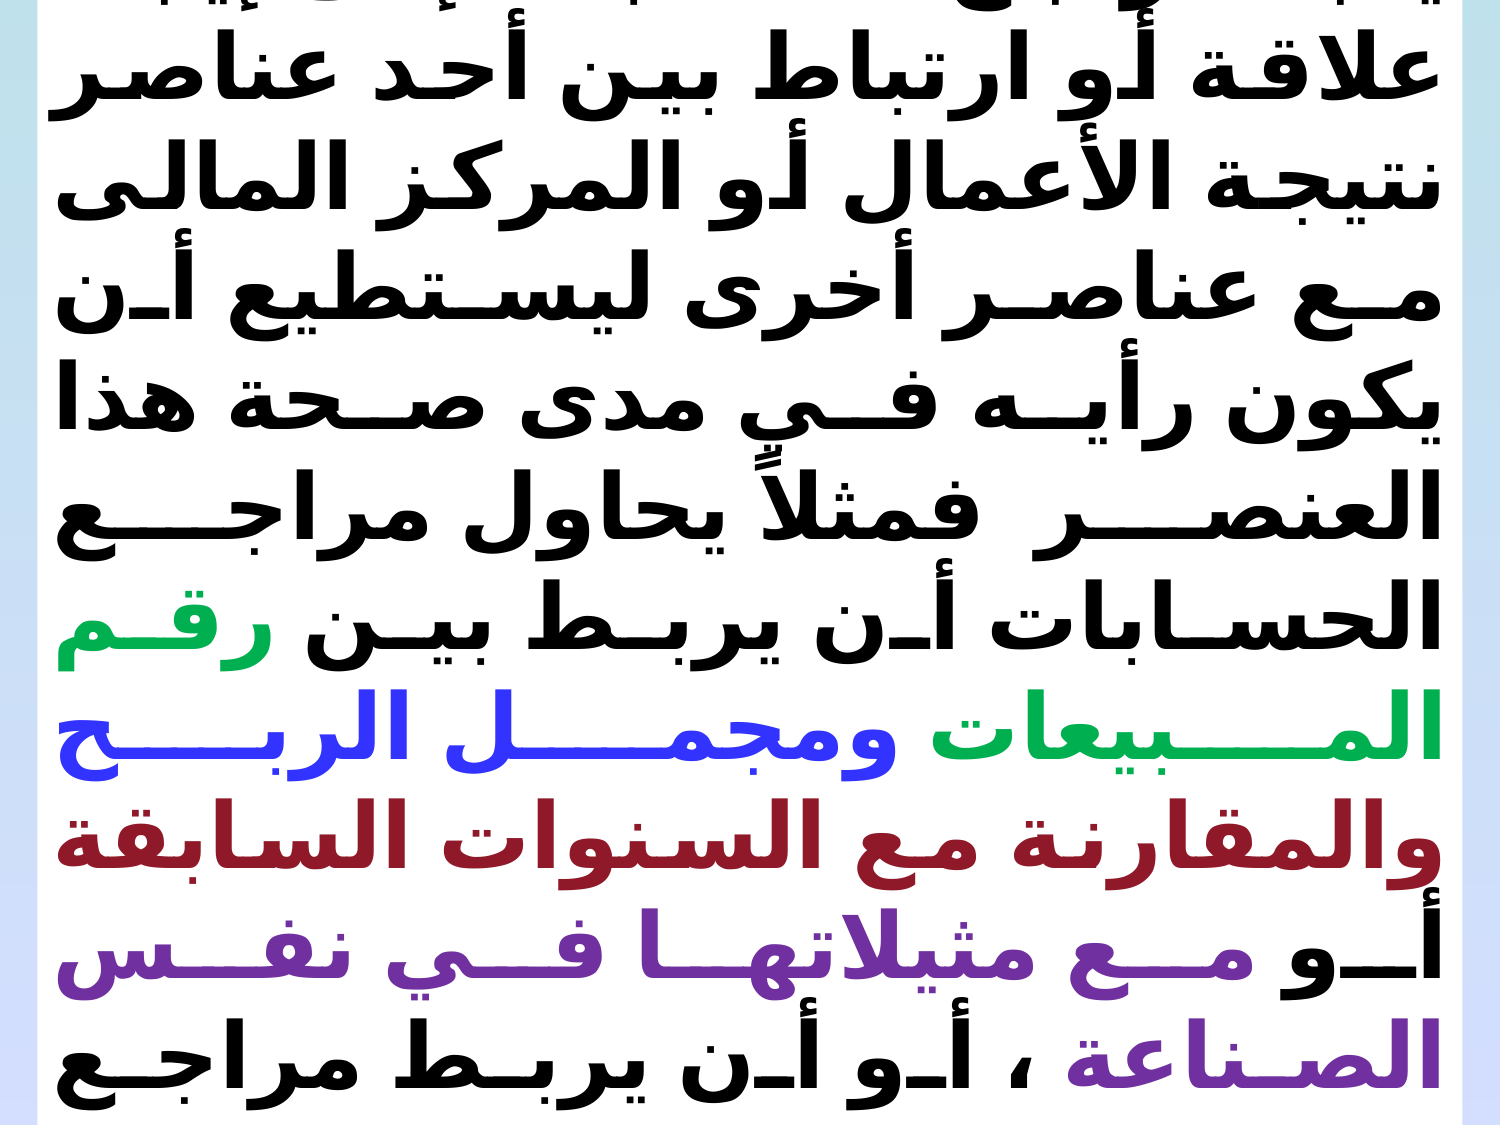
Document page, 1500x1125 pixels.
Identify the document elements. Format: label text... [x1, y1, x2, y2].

text_box 7- أسلوب التحليل المالي: يلجأ مراجع الحسابات إلى إيجاد علاقة أو ارتباط بين أحد عناصر نتيجة الأعمال أو المركز المالى مع عناصر أخرى ليستطيع أن يكون رأيه في مدى صحة هذا العنصر فمثلاً يحاول مراجع الحسابات أن يربط بين رقم المبيعات ومجمل الربح والمقارنة مع السنوات السابقة أو مع مثيلاتها في نفس الصناعة ، أو أن يربط مراجع الحسابات بين القروض والفوائد المدفوعة.. الخ [37, 0, 1463, 1125]
